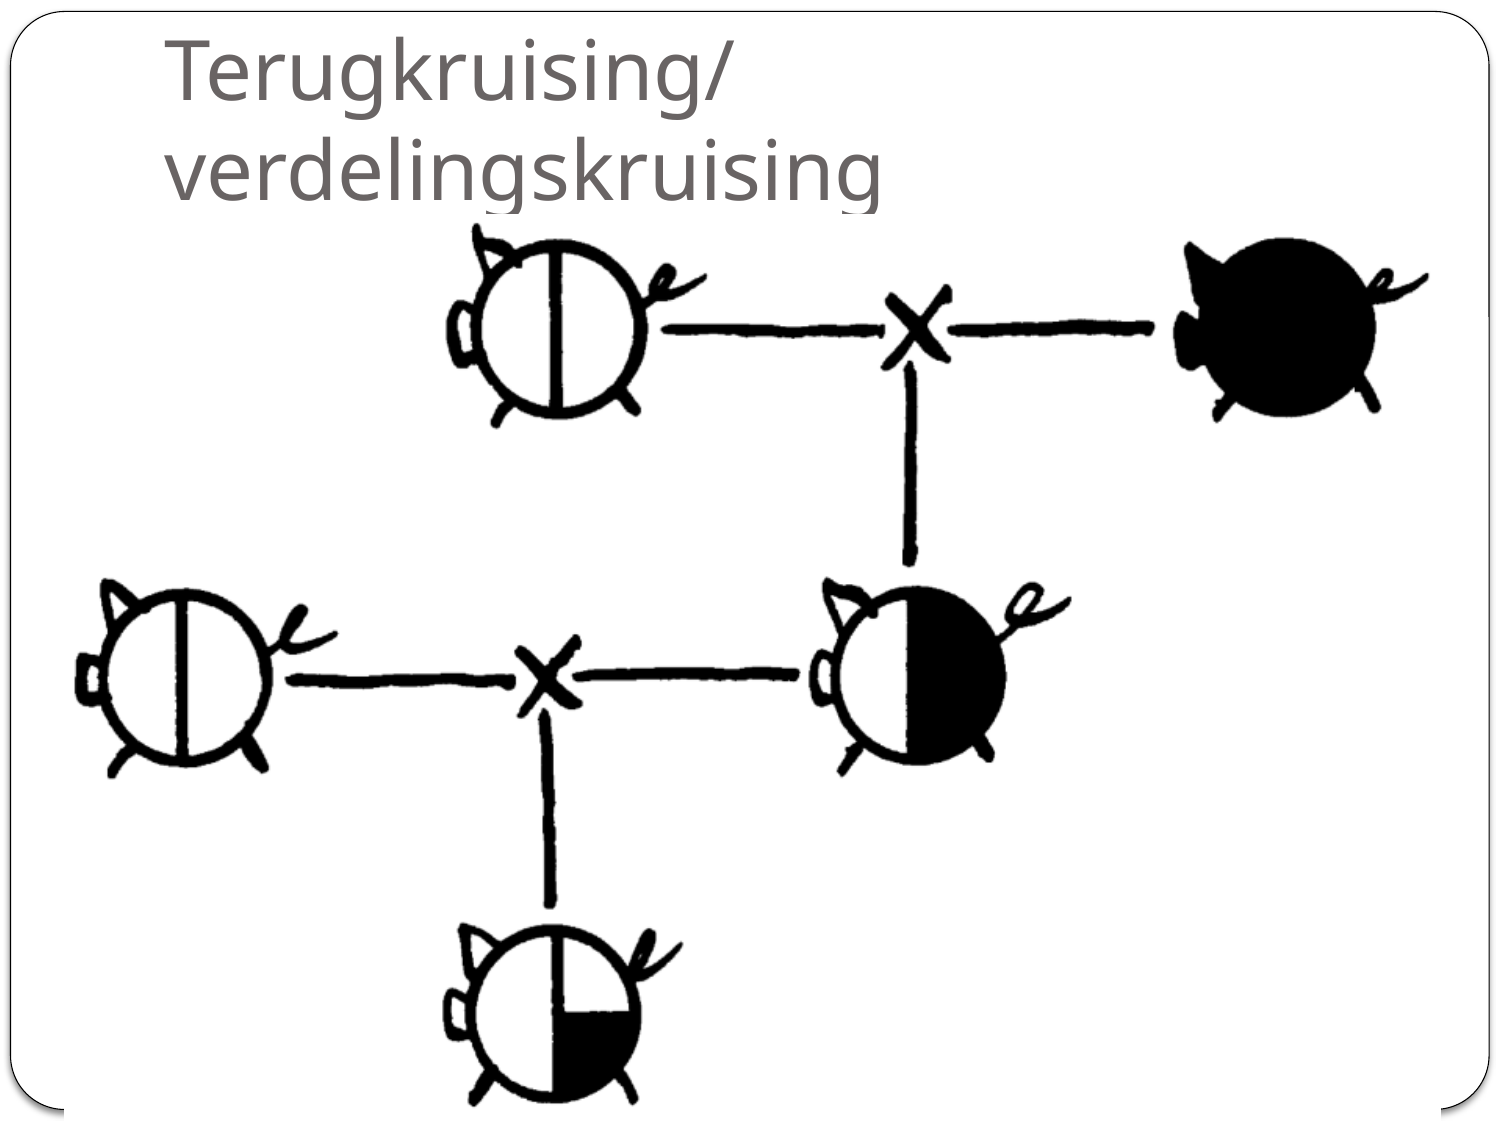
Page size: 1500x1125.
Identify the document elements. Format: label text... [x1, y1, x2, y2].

picture [64, 214, 1441, 1124]
title Terugkruising/ verdelingskruising [150, 45, 1425, 213]
